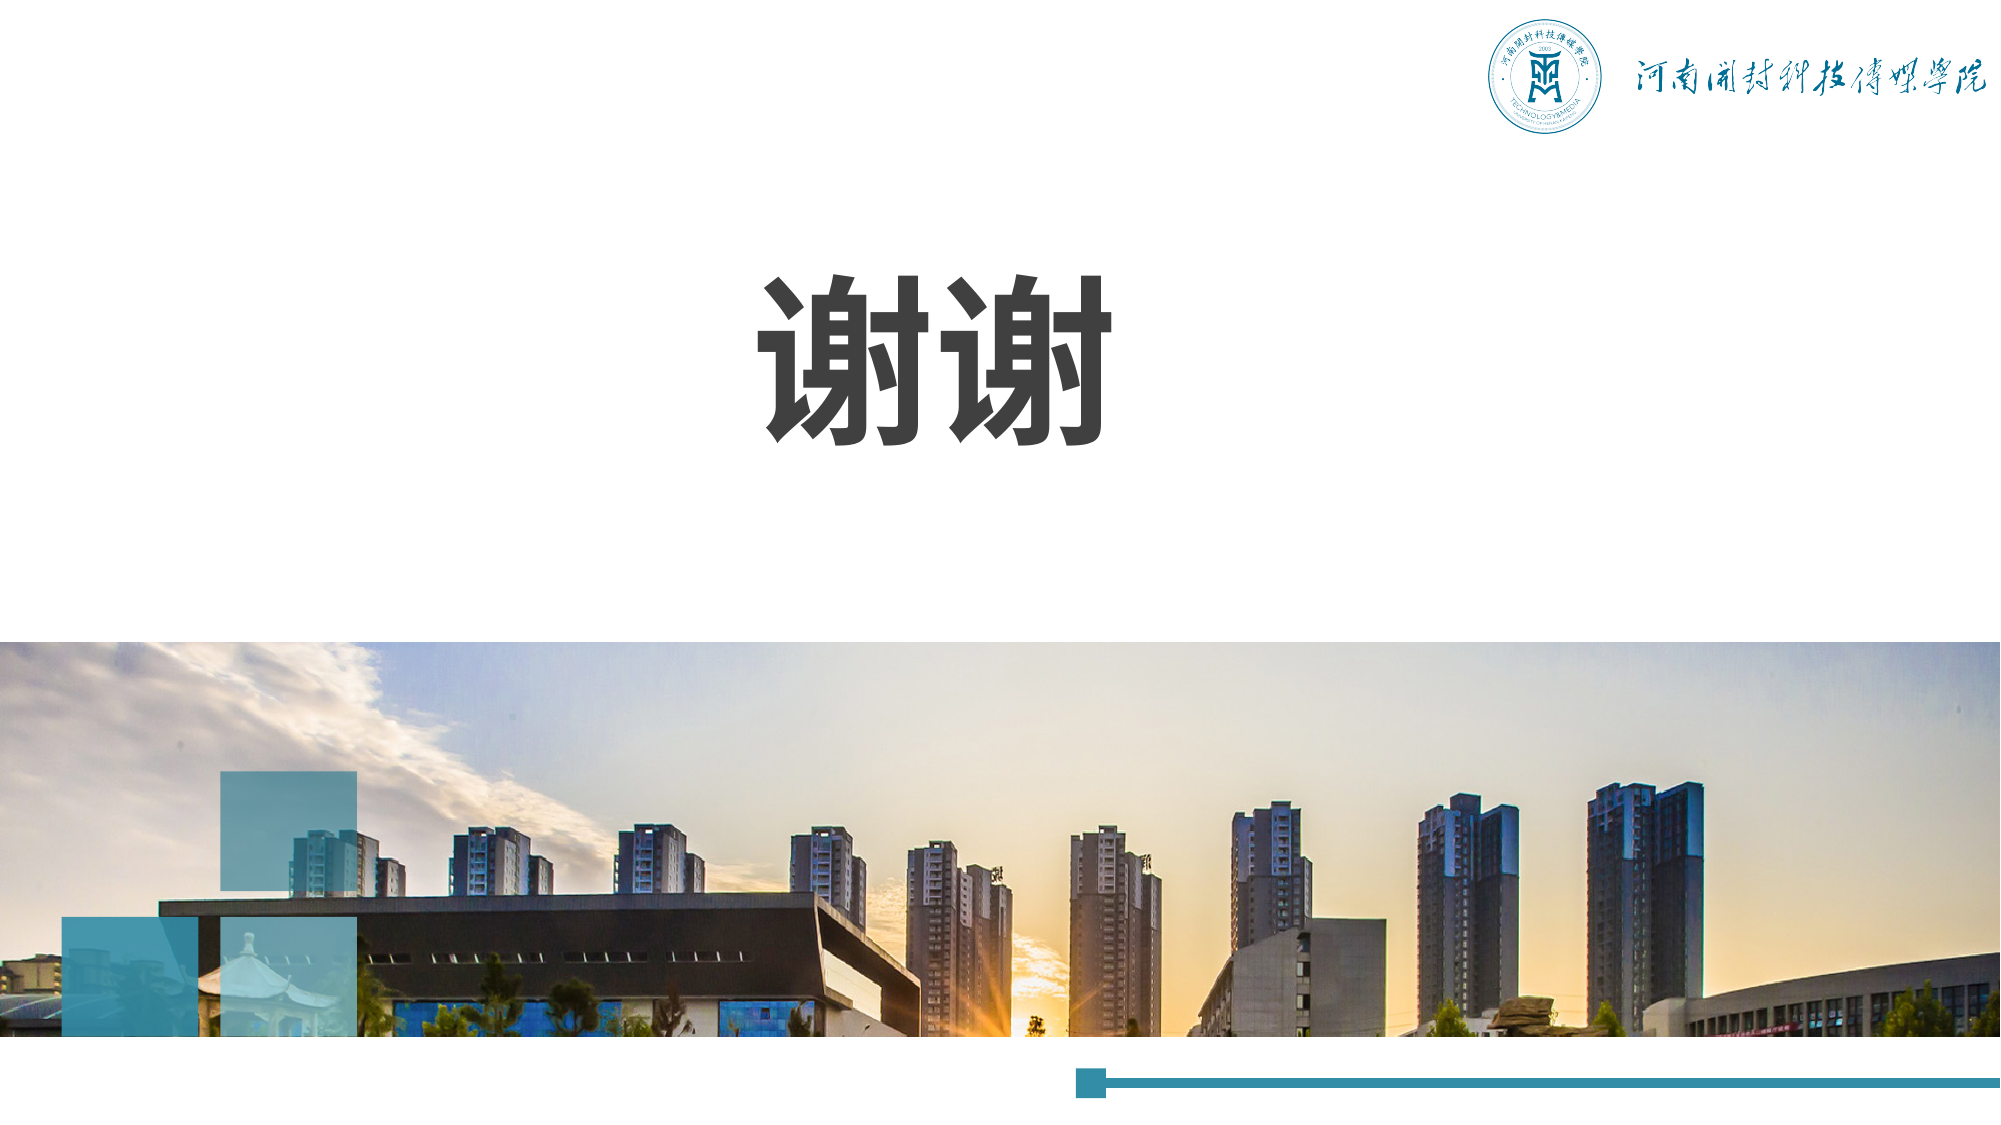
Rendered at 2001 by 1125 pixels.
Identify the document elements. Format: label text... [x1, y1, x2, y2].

picture [1488, 19, 1986, 134]
text_box [0, 641, 2000, 1038]
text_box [61, 771, 357, 1037]
text_box 谢谢 [736, 239, 1133, 475]
text_box [1075, 1067, 1107, 1099]
